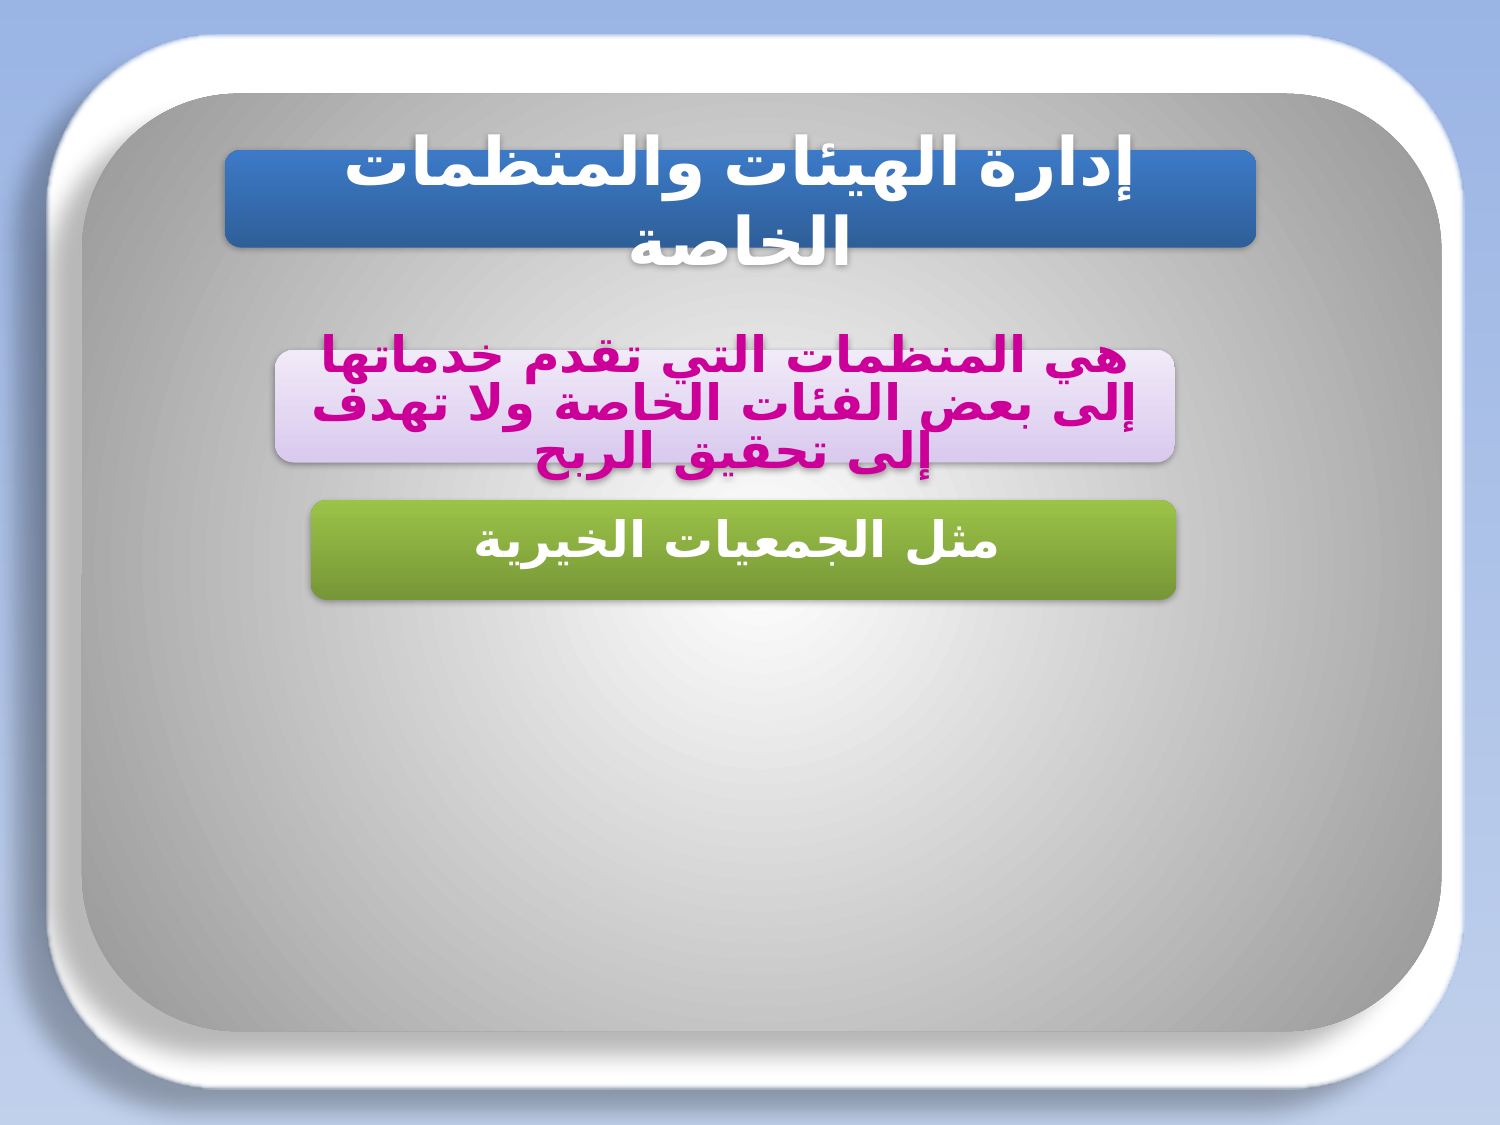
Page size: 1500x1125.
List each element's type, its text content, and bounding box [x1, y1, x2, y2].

text_box [49, 34, 1468, 1089]
text_box [0, 0, 1500, 1125]
text_box هي المنظمات التي تقدم خدماتها إلى بعض الفئات الخاصة ولا تهدف إلى تحقيق الربح [274, 349, 1176, 464]
text_box [79, 91, 1444, 1034]
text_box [237, 499, 1238, 601]
text_box إدارة الهيئات والمنظمات الخاصة [224, 149, 1257, 248]
